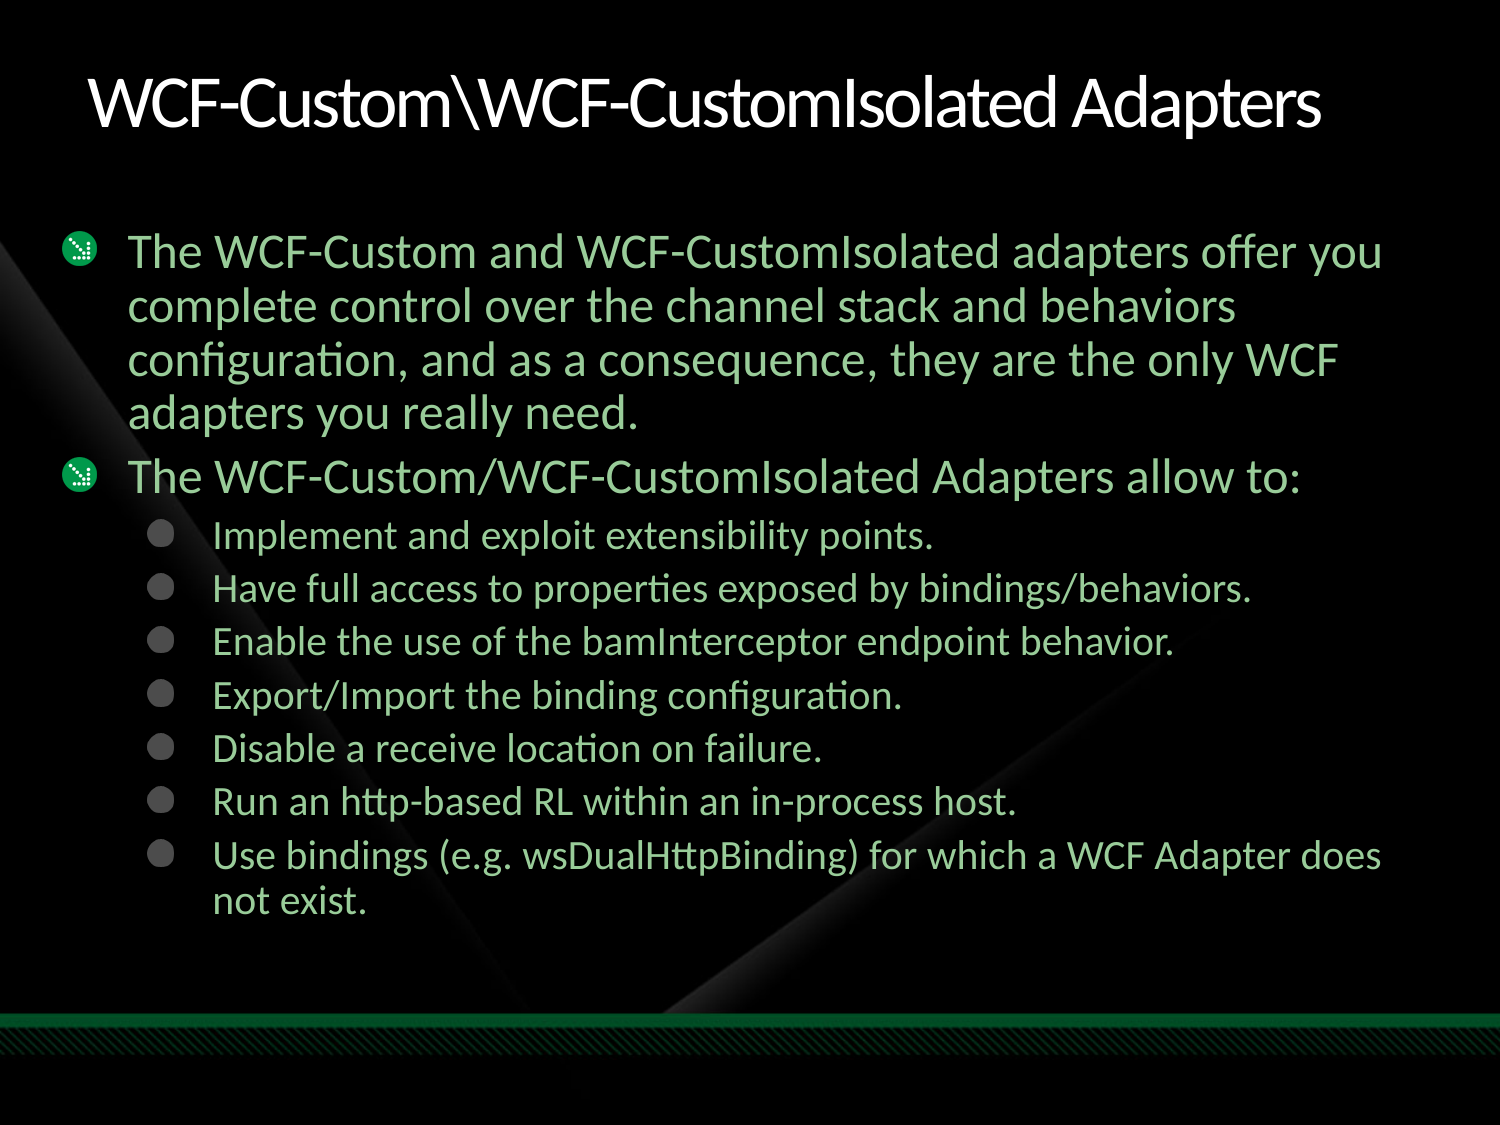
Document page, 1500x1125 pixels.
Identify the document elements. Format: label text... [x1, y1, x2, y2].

list The WCF-Custom and WCF-CustomIsolated adapters offer you complete control over the channel stack and behaviors configuration, and as a consequence, they are the only WCF adapters you really need. The WCF-Custom/WCF-CustomIsolated Adapters allow to: Implement and exploit extensibility points. Have full access to properties exposed by bindings/behaviors. Enable the use of the bamInterceptor endpoint behavior. Export/Import the binding configuration. Disable a receive location on failure. Run an http-based RL within an in-process host. Use bindings (e.g. wsDualHttpBinding) for which a WCF Adapter does not exist. [62, 224, 1438, 1000]
picture [0, 0, 1500, 1125]
text_box WCF-Custom\WCF-CustomIsolated Adapters [87, 62, 1463, 144]
